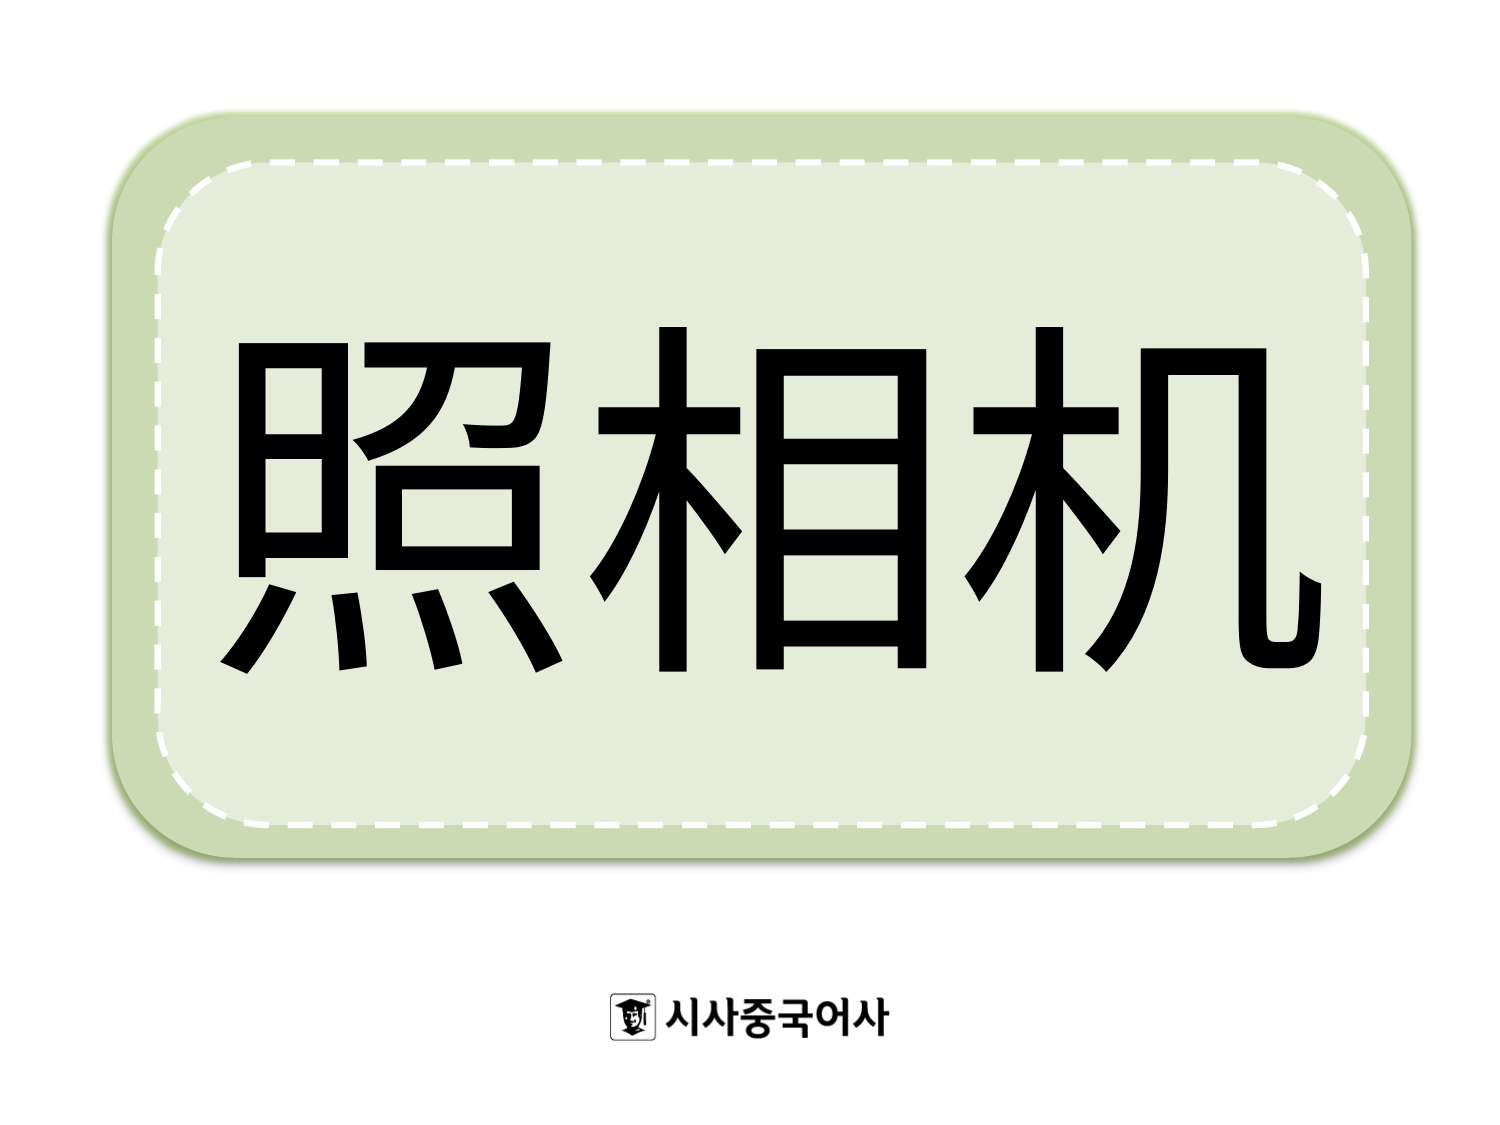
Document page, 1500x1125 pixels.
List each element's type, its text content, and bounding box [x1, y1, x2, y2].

picture [602, 987, 898, 1047]
text_box 照相机 [162, 160, 1371, 824]
